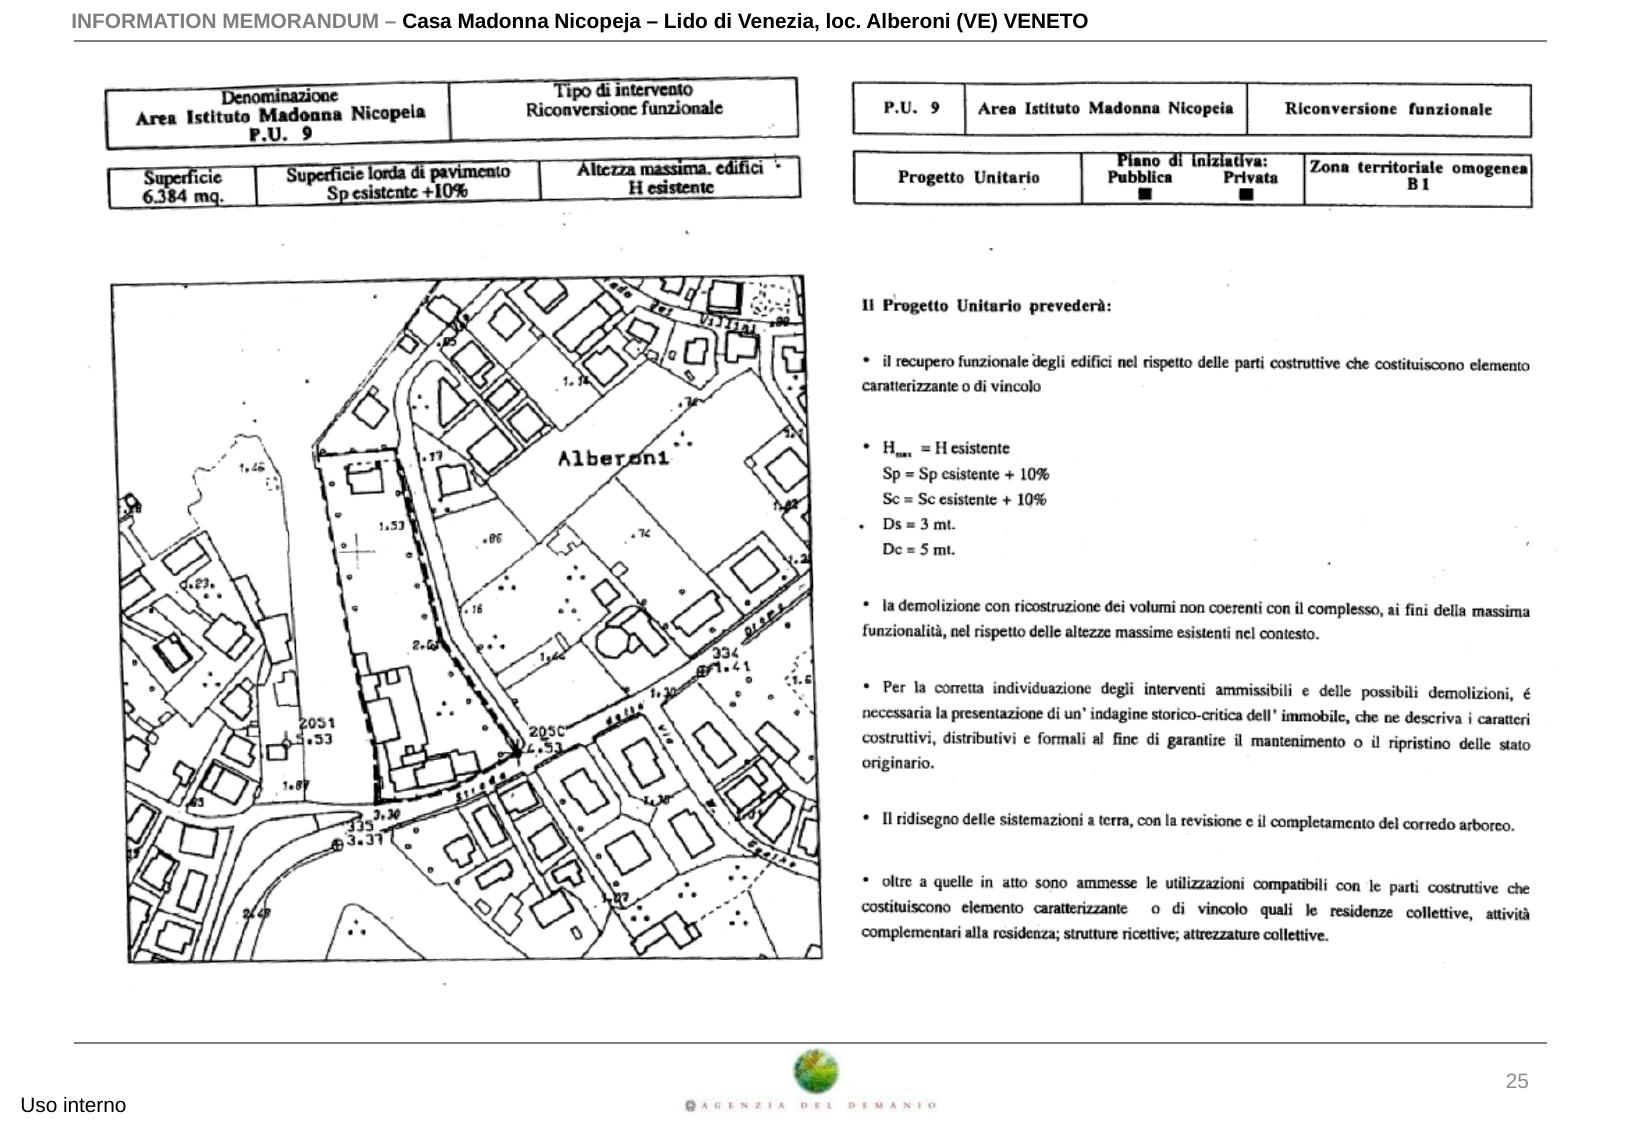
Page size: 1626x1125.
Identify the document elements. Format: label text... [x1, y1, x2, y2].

slide_number 25 [1164, 1049, 1544, 1110]
picture [676, 1044, 944, 1118]
picture [73, 46, 1560, 1028]
